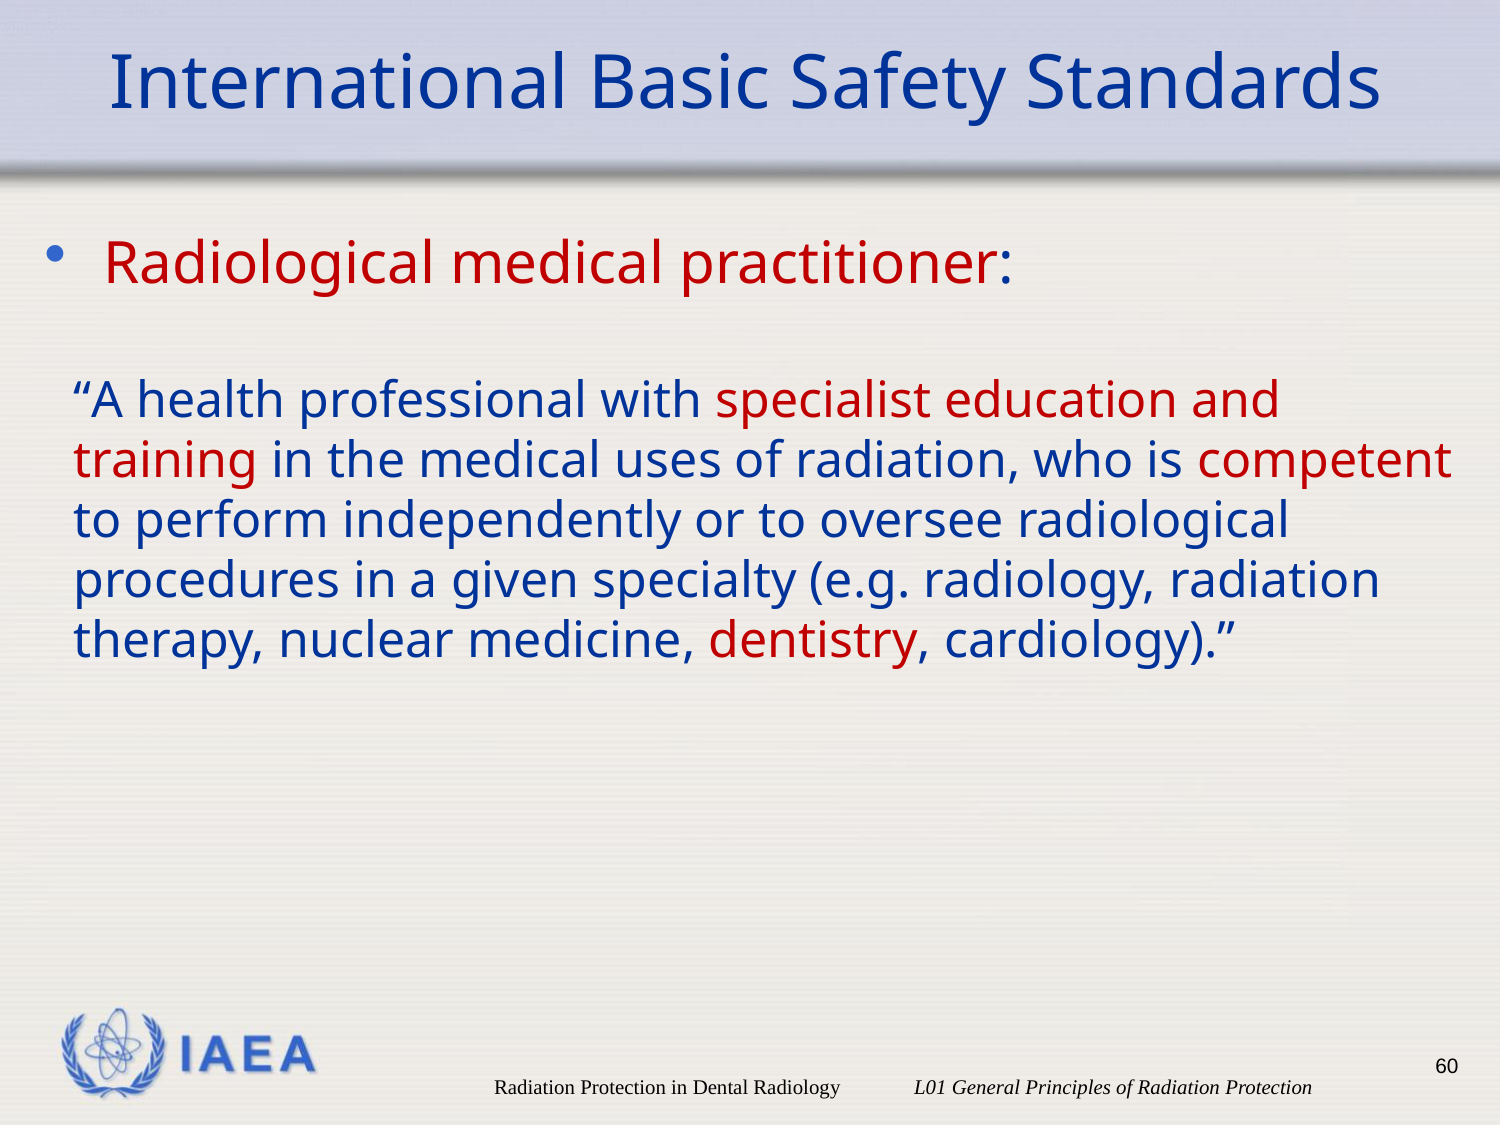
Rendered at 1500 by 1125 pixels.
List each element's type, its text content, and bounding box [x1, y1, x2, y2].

text_box Radiological medical practitioner: “A health professional with specialist education and training in the medical uses of radiation, who is competent to perform independently or to oversee radiological procedures in a given specialty (e.g. radiology, radiation therapy, nuclear medicine, dentistry, cardiology).” [29, 225, 1473, 1123]
text_box Radiation Protection in Dental Radiology L01 General Principles of Radiation Protection [454, 1065, 1353, 1106]
picture [0, 0, 1500, 1125]
title International Basic Safety Standards [46, 15, 1447, 142]
